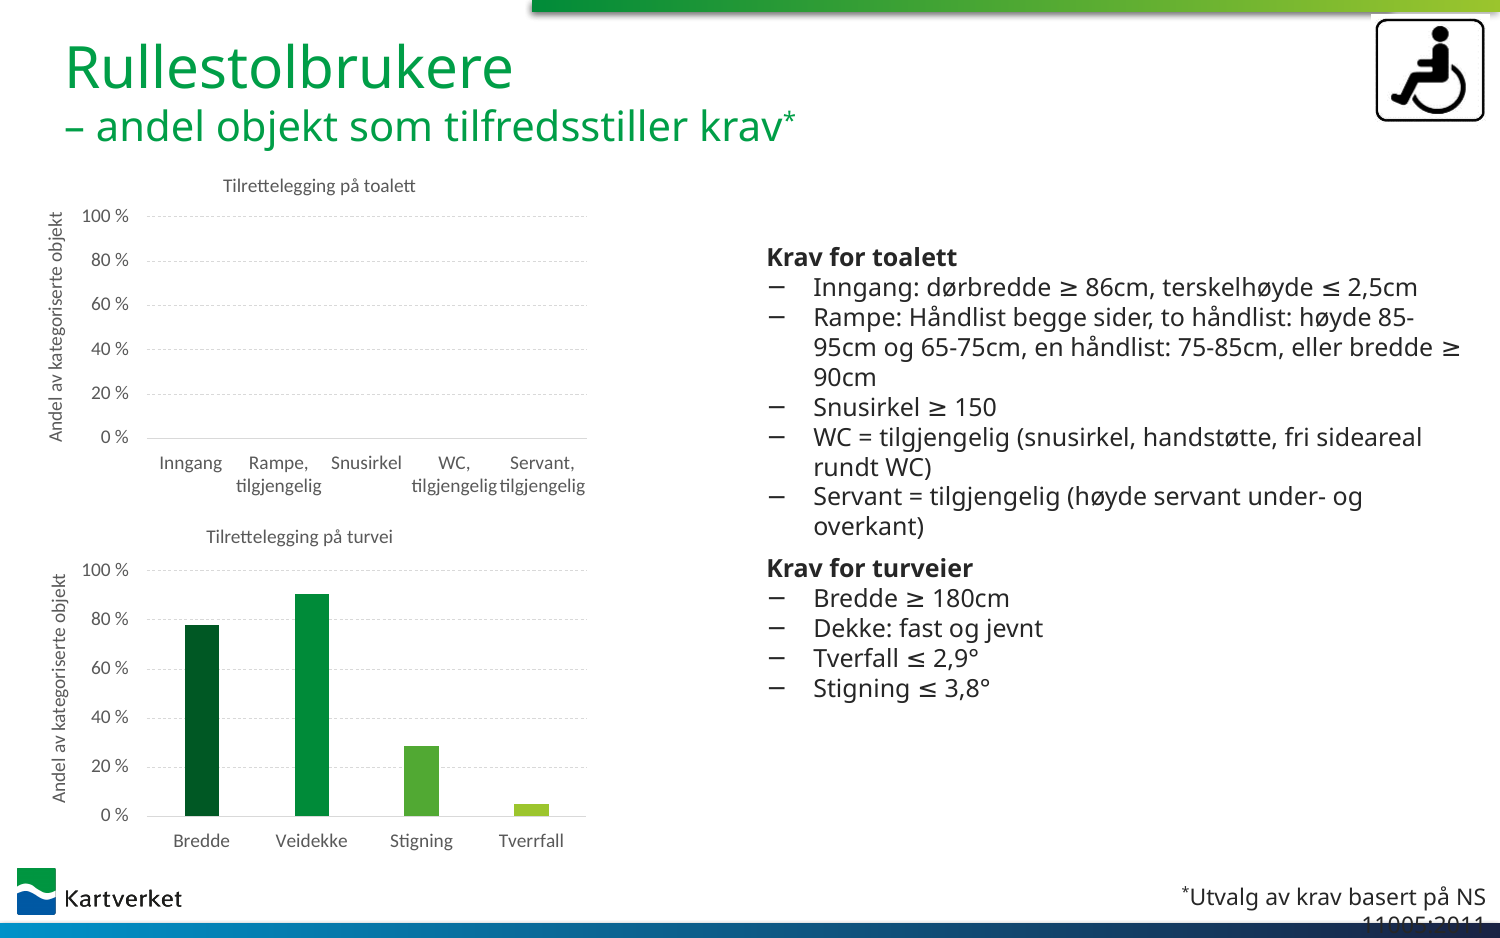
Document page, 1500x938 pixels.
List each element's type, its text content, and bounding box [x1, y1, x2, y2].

text_box Rullestolbrukere – andel objekt som tilfredsstiller krav* [49, 14, 1431, 158]
picture [41, 520, 598, 859]
picture [41, 166, 598, 505]
text_box Krav for toalett Inngang: dørbredde ≥ 86cm, terskelhøyde ≤ 2,5cm Rampe: Håndlist begge sider, to håndlist: høyde 85-95cm og 65-75cm, en håndlist: 75-85cm, eller bredde ≥ 90cm Snusirkel ≥ 150 WC = tilgjengelig (snusirkel, handstøtte, fri sideareal rundt WC) Servant = tilgjengelig (høyde servant under- og overkant) [751, 234, 1483, 545]
picture [1371, 13, 1491, 127]
text_box *Utvalg av krav basert på NS 11005:2011 [1068, 873, 1500, 938]
text_box Krav for turveier Bredde ≥ 180cm Dekke: fast og jevnt Tverfall ≤ 2,9° Stigning ≤ 3,8° [751, 545, 1483, 710]
